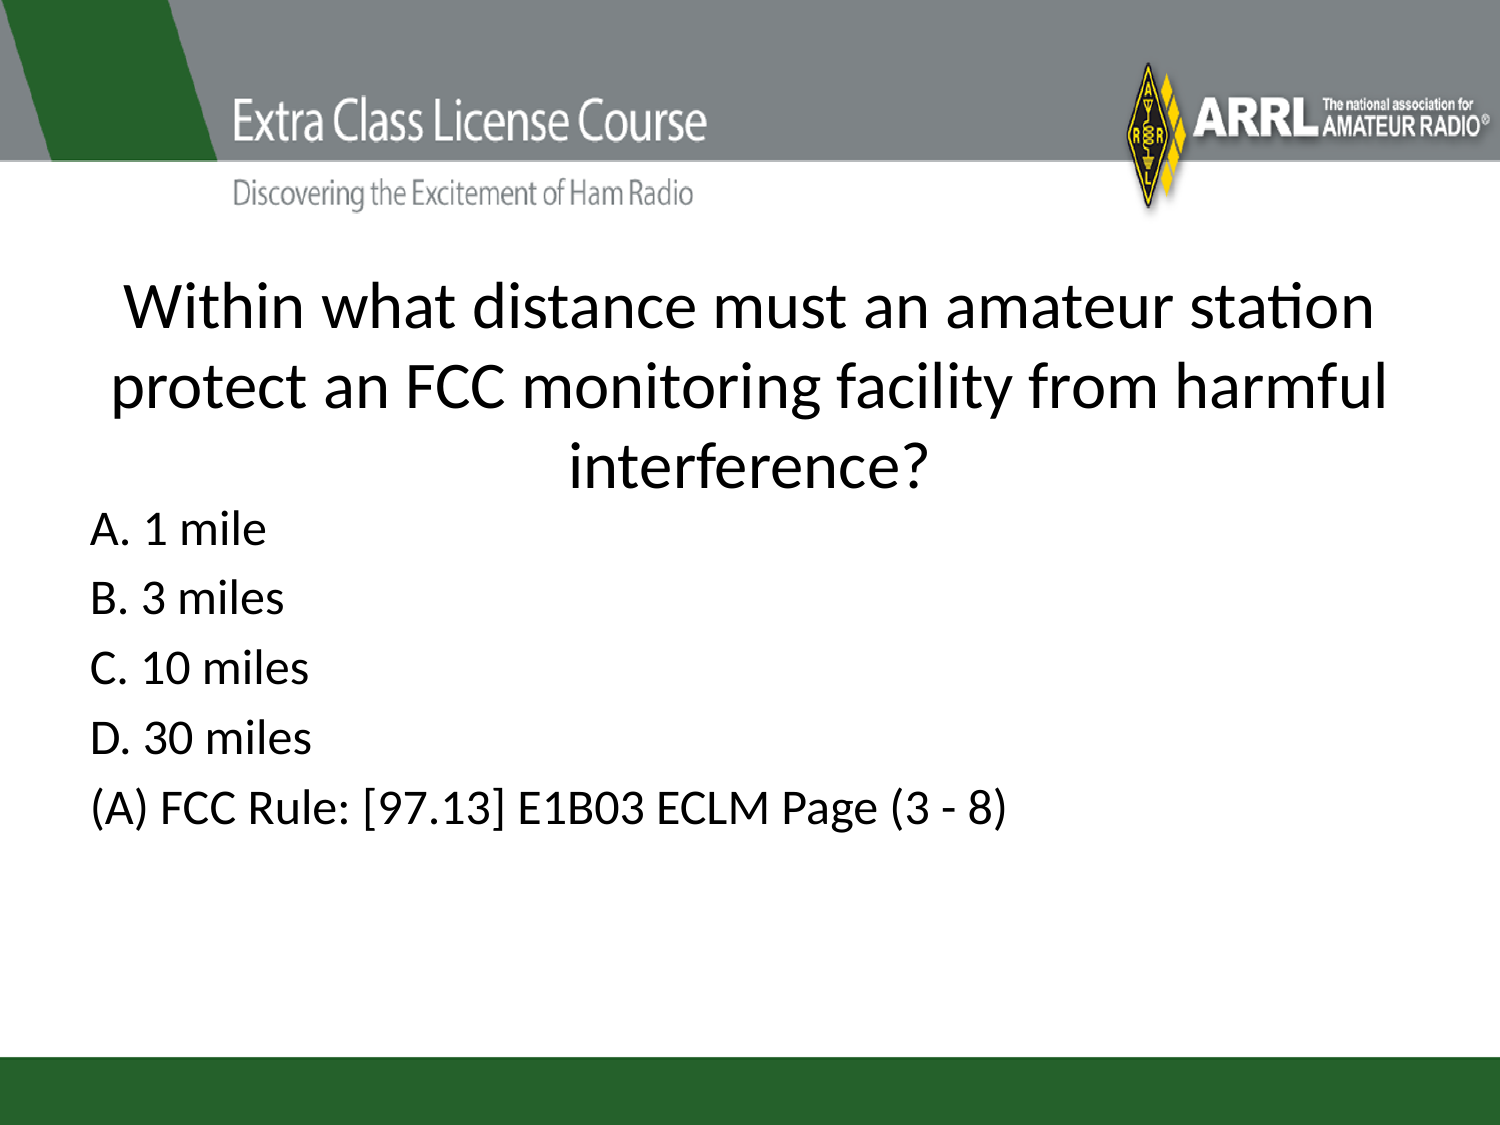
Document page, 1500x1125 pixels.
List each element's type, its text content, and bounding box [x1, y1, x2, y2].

picture [0, 0, 1500, 1125]
title Within what distance must an amateur station protect an FCC monitoring facility from harmful interference? [75, 254, 1425, 443]
list A. 1 mile B. 3 miles C. 10 miles D. 30 miles (A) FCC Rule: [97.13] E1B03 ECLM Page (3 - 8) [75, 487, 1425, 1005]
